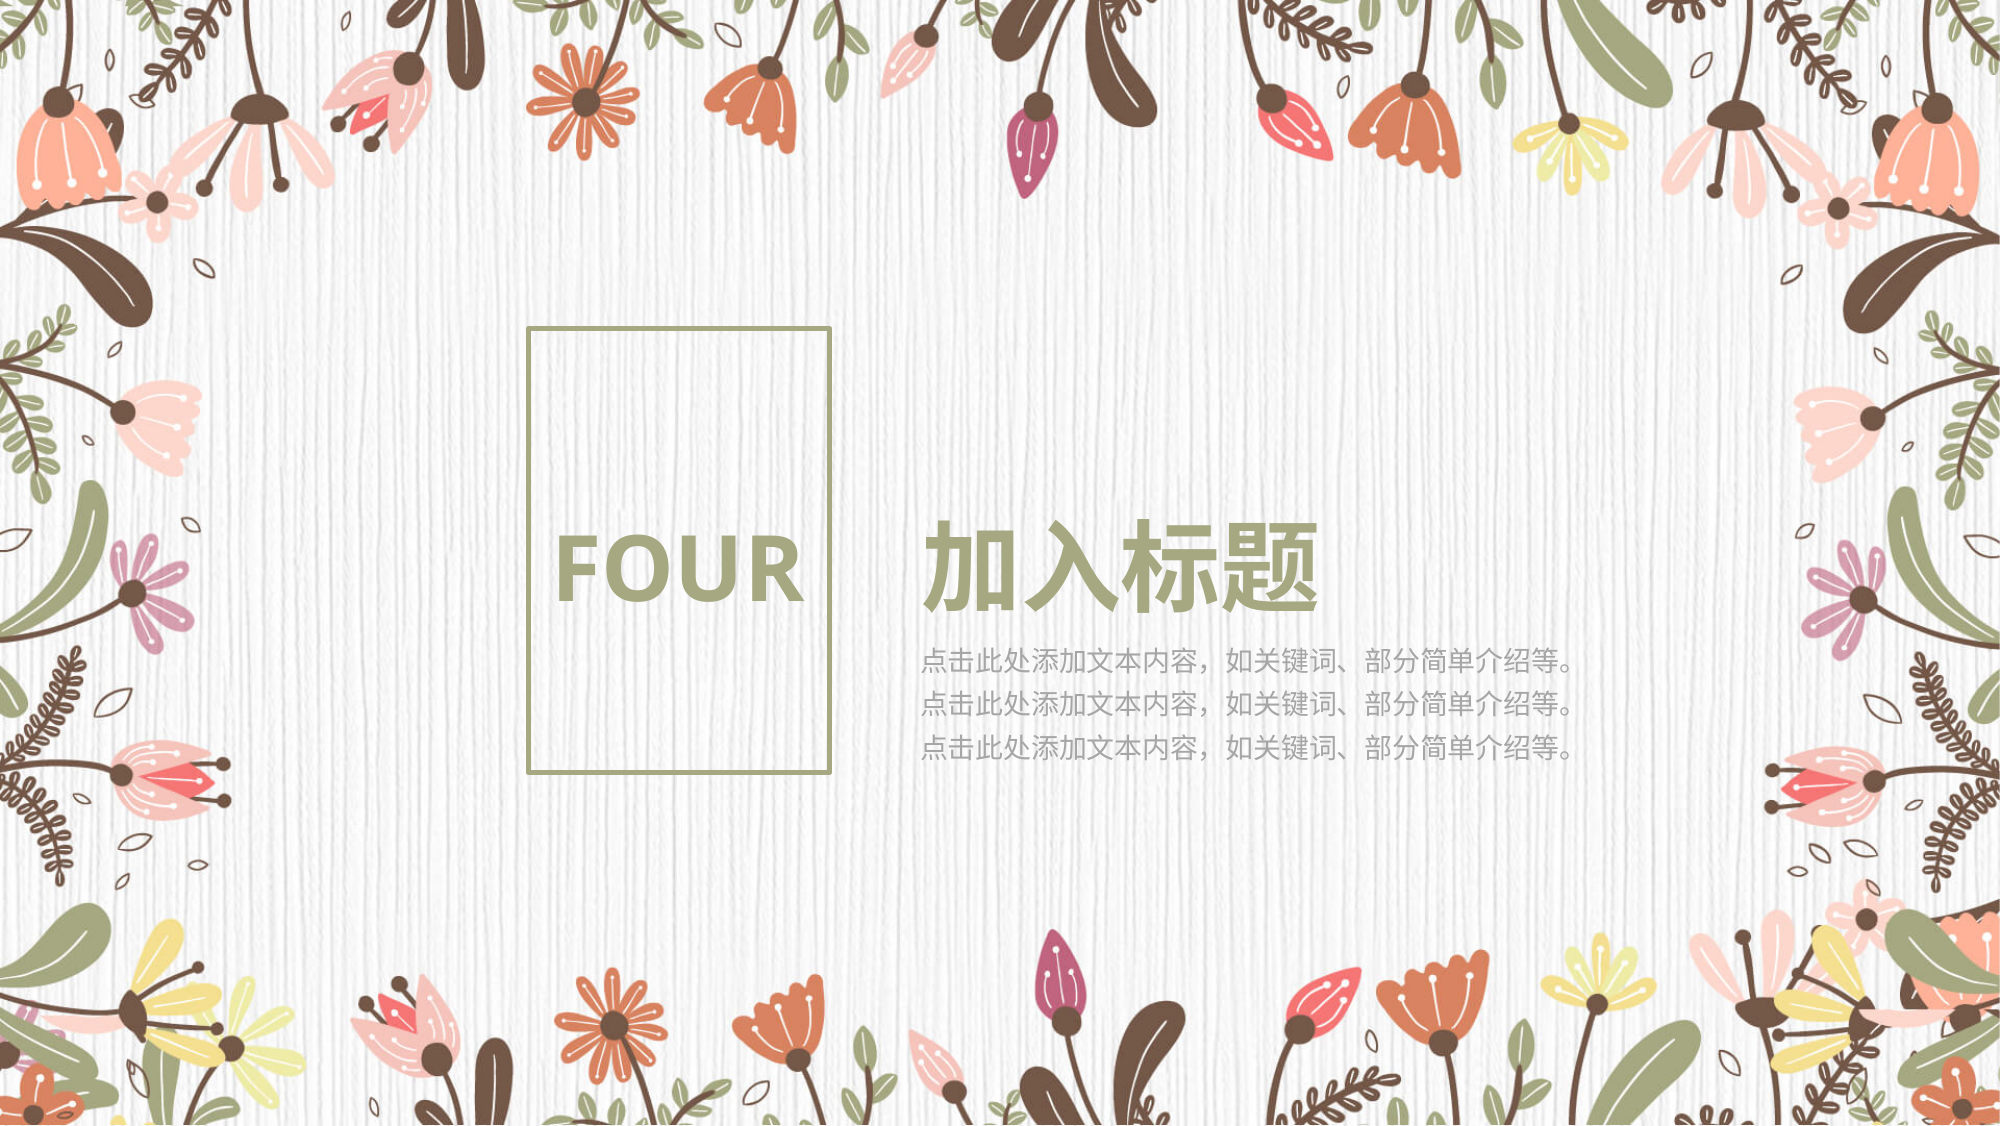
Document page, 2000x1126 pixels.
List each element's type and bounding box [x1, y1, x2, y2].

text_box [903, 496, 1585, 773]
picture [0, 0, 2000, 1126]
